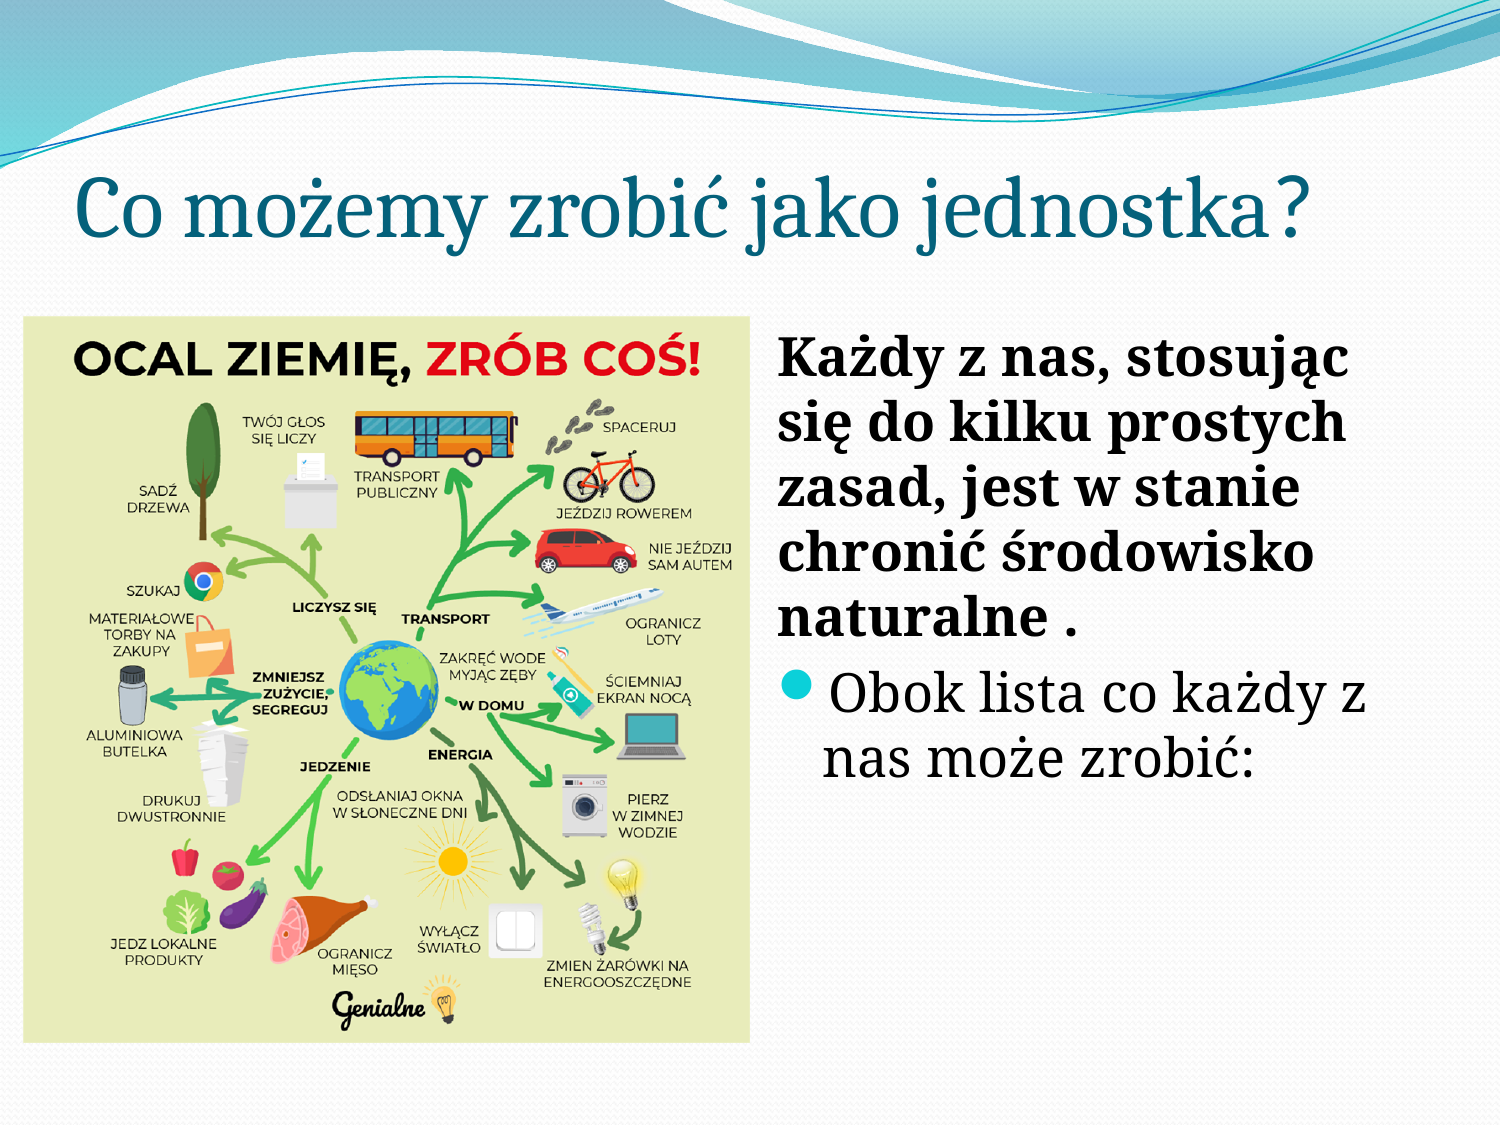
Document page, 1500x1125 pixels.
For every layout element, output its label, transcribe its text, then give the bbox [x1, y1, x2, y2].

title Co możemy zrobić jako jednostka? [75, 115, 1425, 256]
list Każdy z nas, stosując się do kilku prostych zasad, jest w stanie chronić środowisko naturalne . Obok lista co każdy z nas może zrobić: [762, 314, 1425, 1043]
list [23, 316, 751, 1044]
